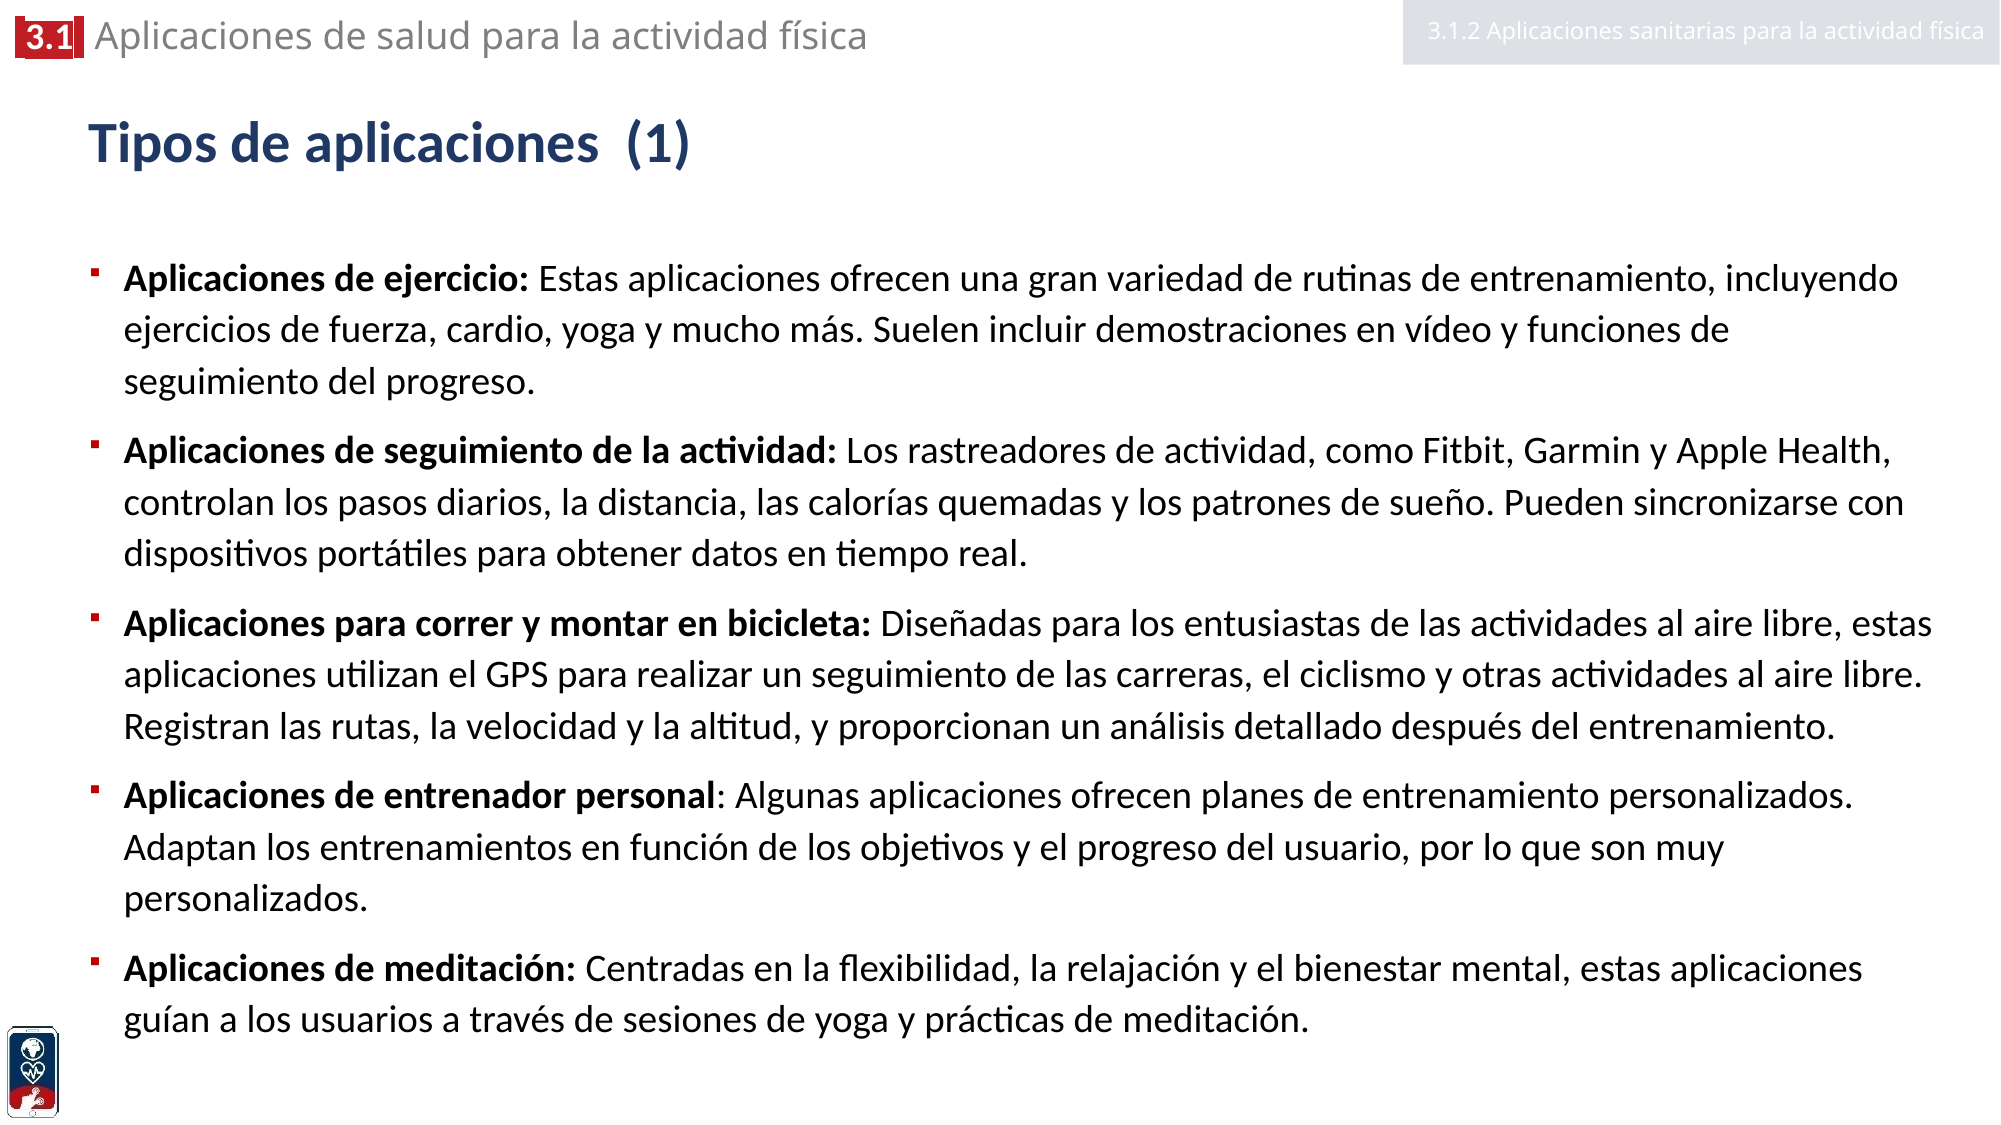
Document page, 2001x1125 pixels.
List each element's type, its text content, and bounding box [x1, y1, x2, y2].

list Aplicaciones de ejercicio: Estas aplicaciones ofrecen una gran variedad de rutinas de entrenamiento, incluyendo ejercicios de fuerza, cardio, yoga y mucho más. Suelen incluir demostraciones en vídeo y funciones de seguimiento del progreso. Aplicaciones de seguimiento de la actividad: Los rastreadores de actividad, como Fitbit, Garmin y Apple Health, controlan los pasos diarios, la distancia, las calorías quemadas y los patrones de sueño. Pueden sincronizarse con dispositivos portátiles para obtener datos en tiempo real. Aplicaciones para correr y montar en bicicleta: Diseñadas para los entusiastas de las actividades al aire libre, estas aplicaciones utilizan el GPS para realizar un seguimiento de las carreras, el ciclismo y otras actividades al aire libre. Registran las rutas, la velocidad y la altitud, y proporcionan un análisis detallado después del entrenamiento. Aplicaciones de entrenador personal: Algunas aplicaciones ofrecen planes de entrenamiento personalizados. Adaptan los entrenamientos en función de los objetivos y el progreso del usuario, por lo que son muy personalizados. Aplicaciones de meditación: Centradas en la flexibilidad, la relajación y el bienestar mental, estas aplicaciones guían a los usuarios a través de sesiones de yoga y prácticas de meditación. [73, 240, 1949, 1059]
text_box 3.1.2 Aplicaciones sanitarias para la actividad física [1403, 0, 2000, 65]
title Tipos de aplicaciones (1) [73, 94, 1888, 194]
picture [7, 1026, 59, 1118]
